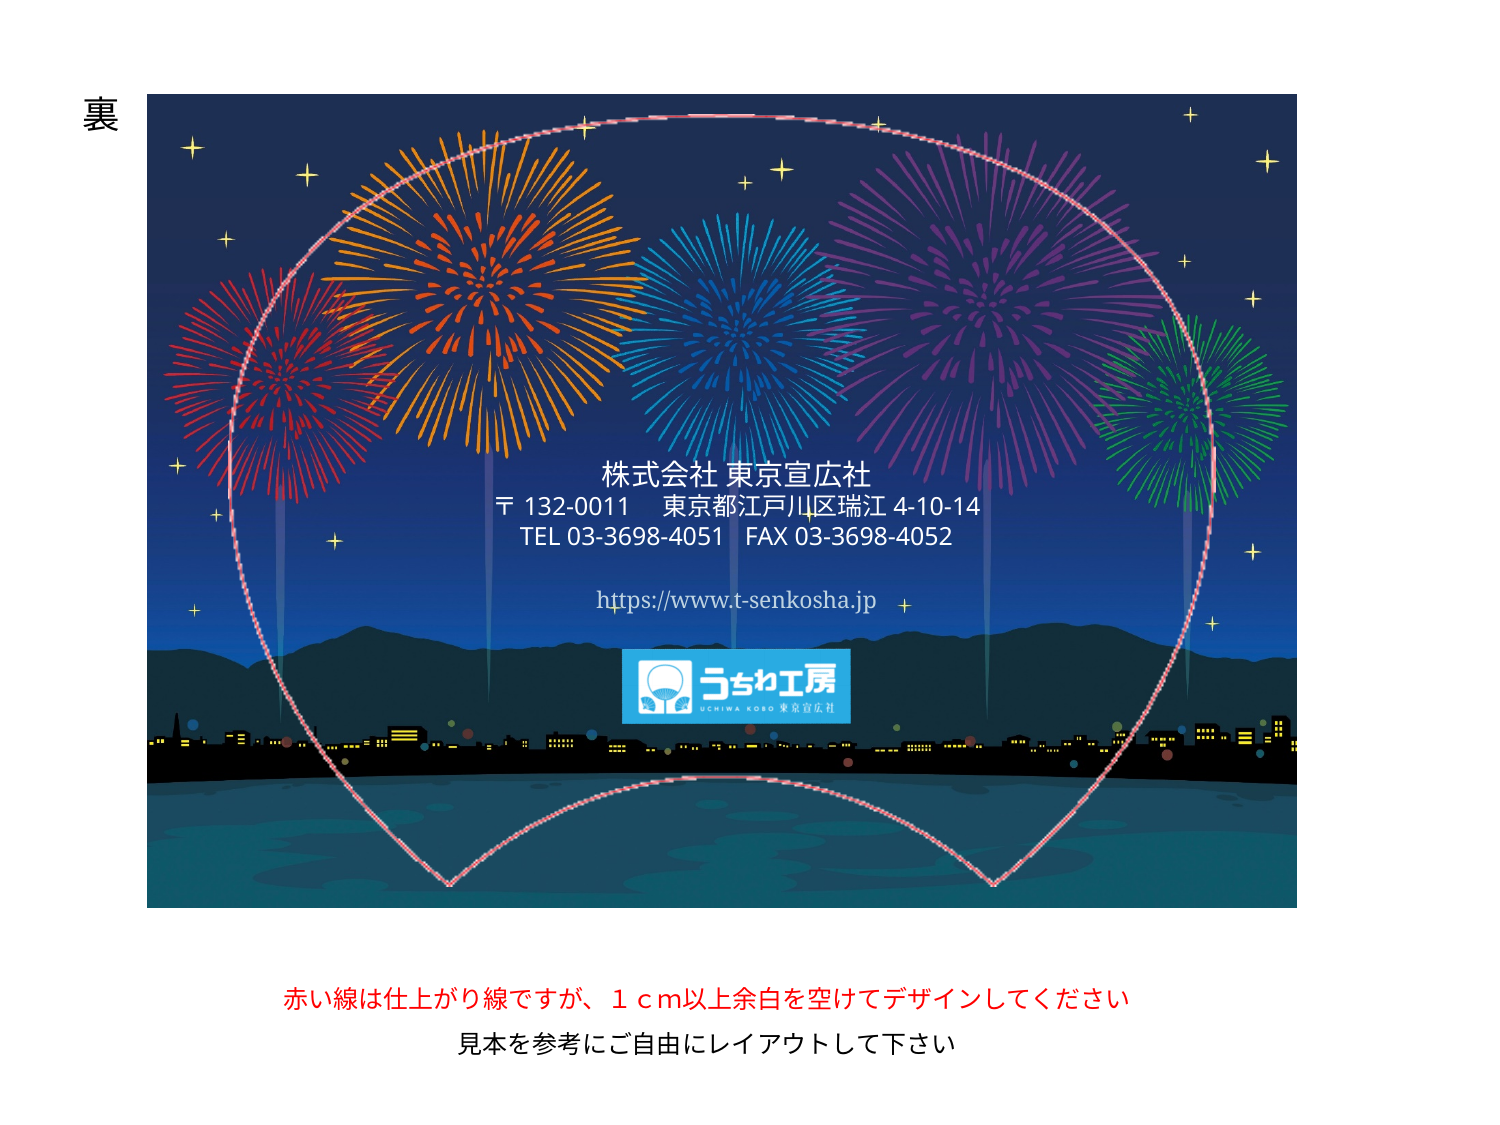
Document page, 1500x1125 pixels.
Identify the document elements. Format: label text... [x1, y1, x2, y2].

text_box 見本を参考にご自由にレイアウトして下さい [442, 1021, 1394, 1067]
text_box 赤い線は仕上がり線ですが、１ｃｍ以上余白を空けてデザインしてください [268, 976, 1220, 1021]
text_box 裏 [67, 83, 136, 144]
picture [147, 93, 1297, 908]
